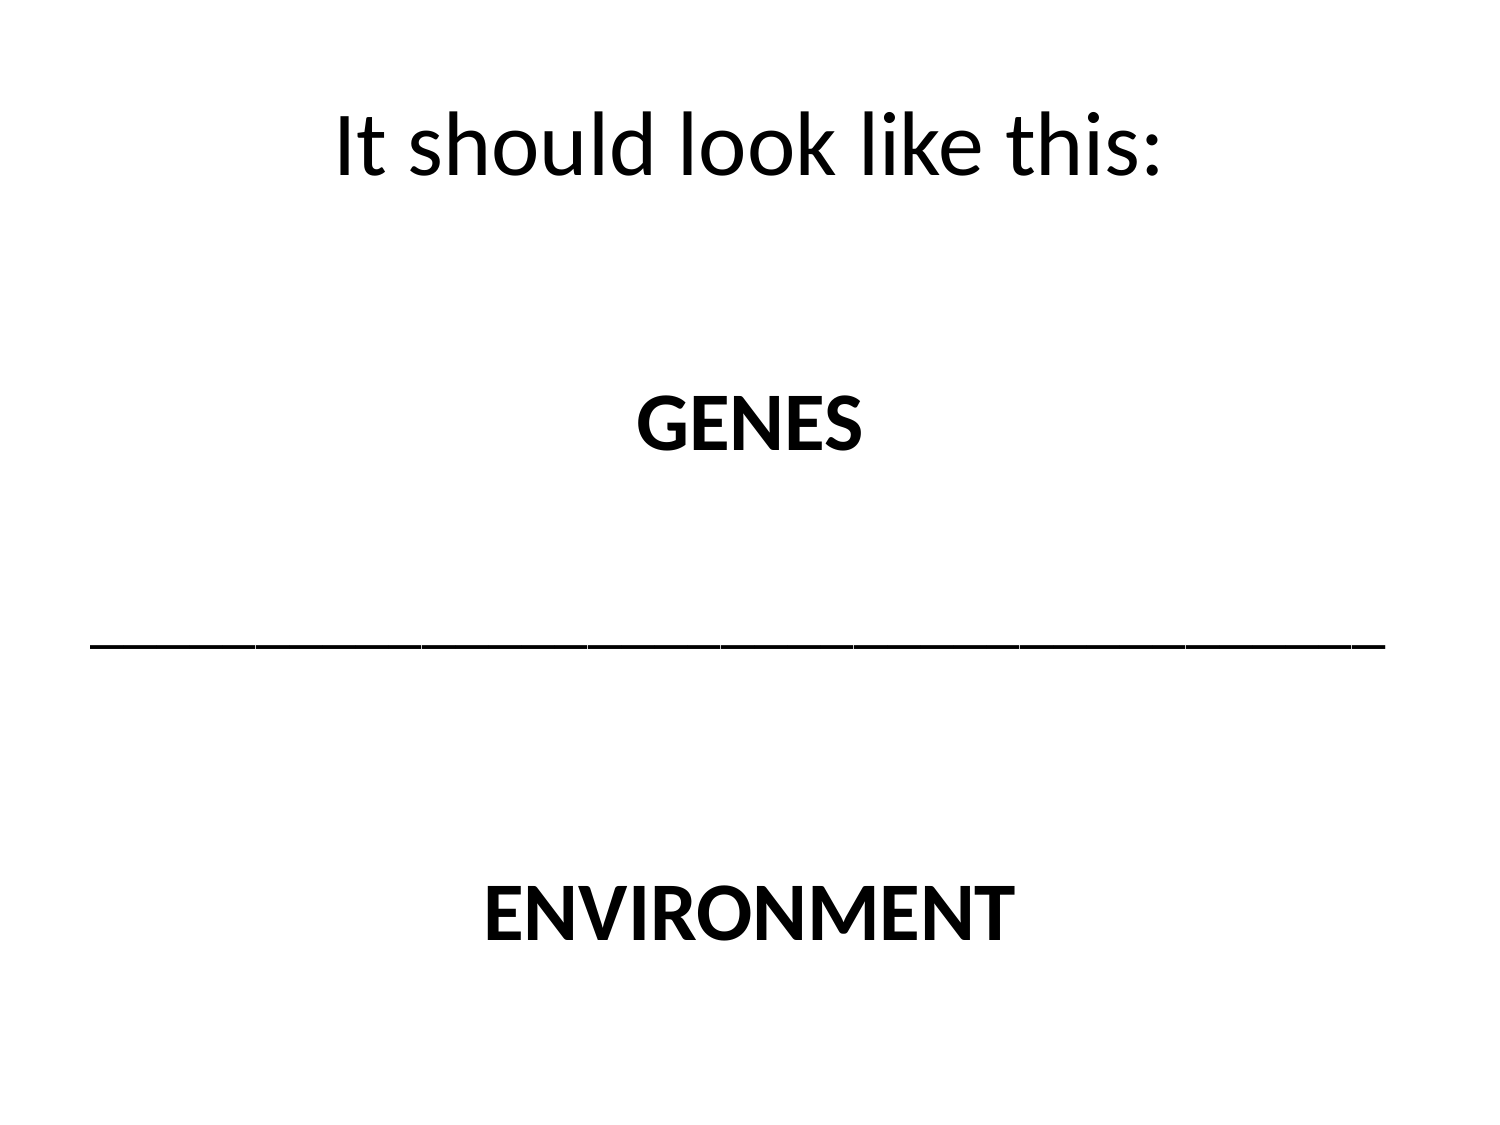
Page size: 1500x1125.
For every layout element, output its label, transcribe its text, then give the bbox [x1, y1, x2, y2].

title It should look like this: [75, 45, 1425, 233]
list GENES _______________________________________ ENVIRONMENT [75, 262, 1425, 1125]
